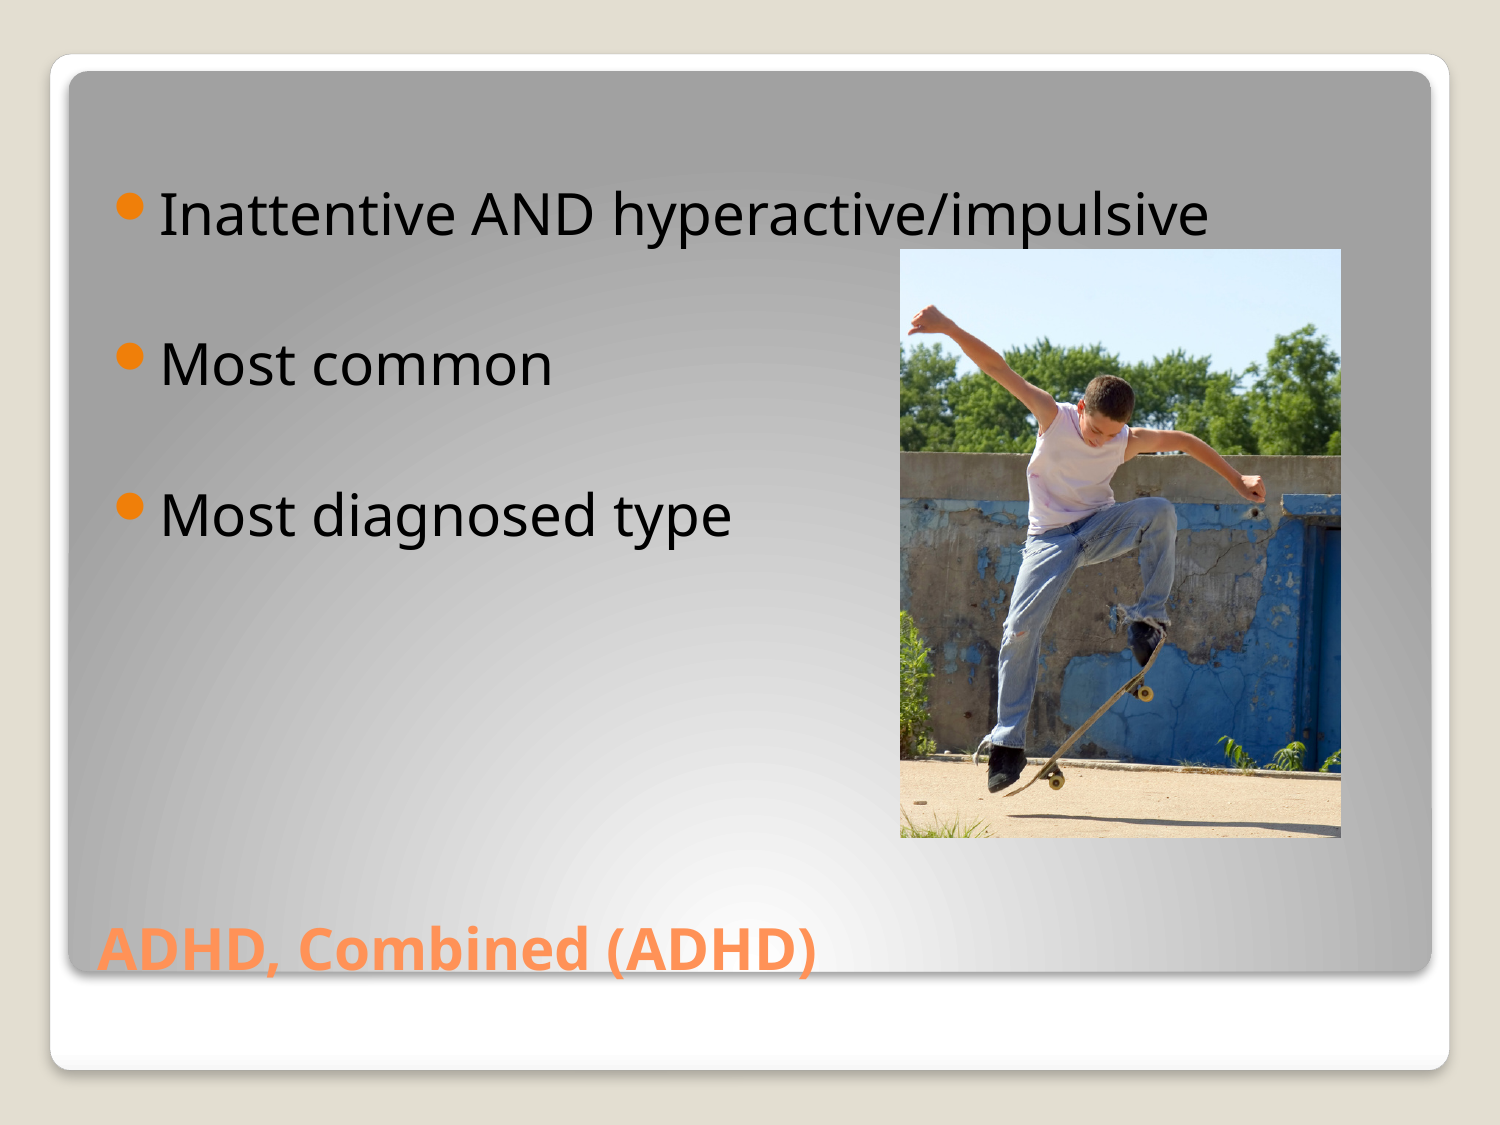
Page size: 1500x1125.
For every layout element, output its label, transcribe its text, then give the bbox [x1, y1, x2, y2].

picture [899, 249, 1341, 838]
title ADHD, Combined (ADHD) [82, 817, 1425, 990]
list Inattentive AND hyperactive/impulsive Most common Most diagnosed type [82, 86, 1425, 774]
